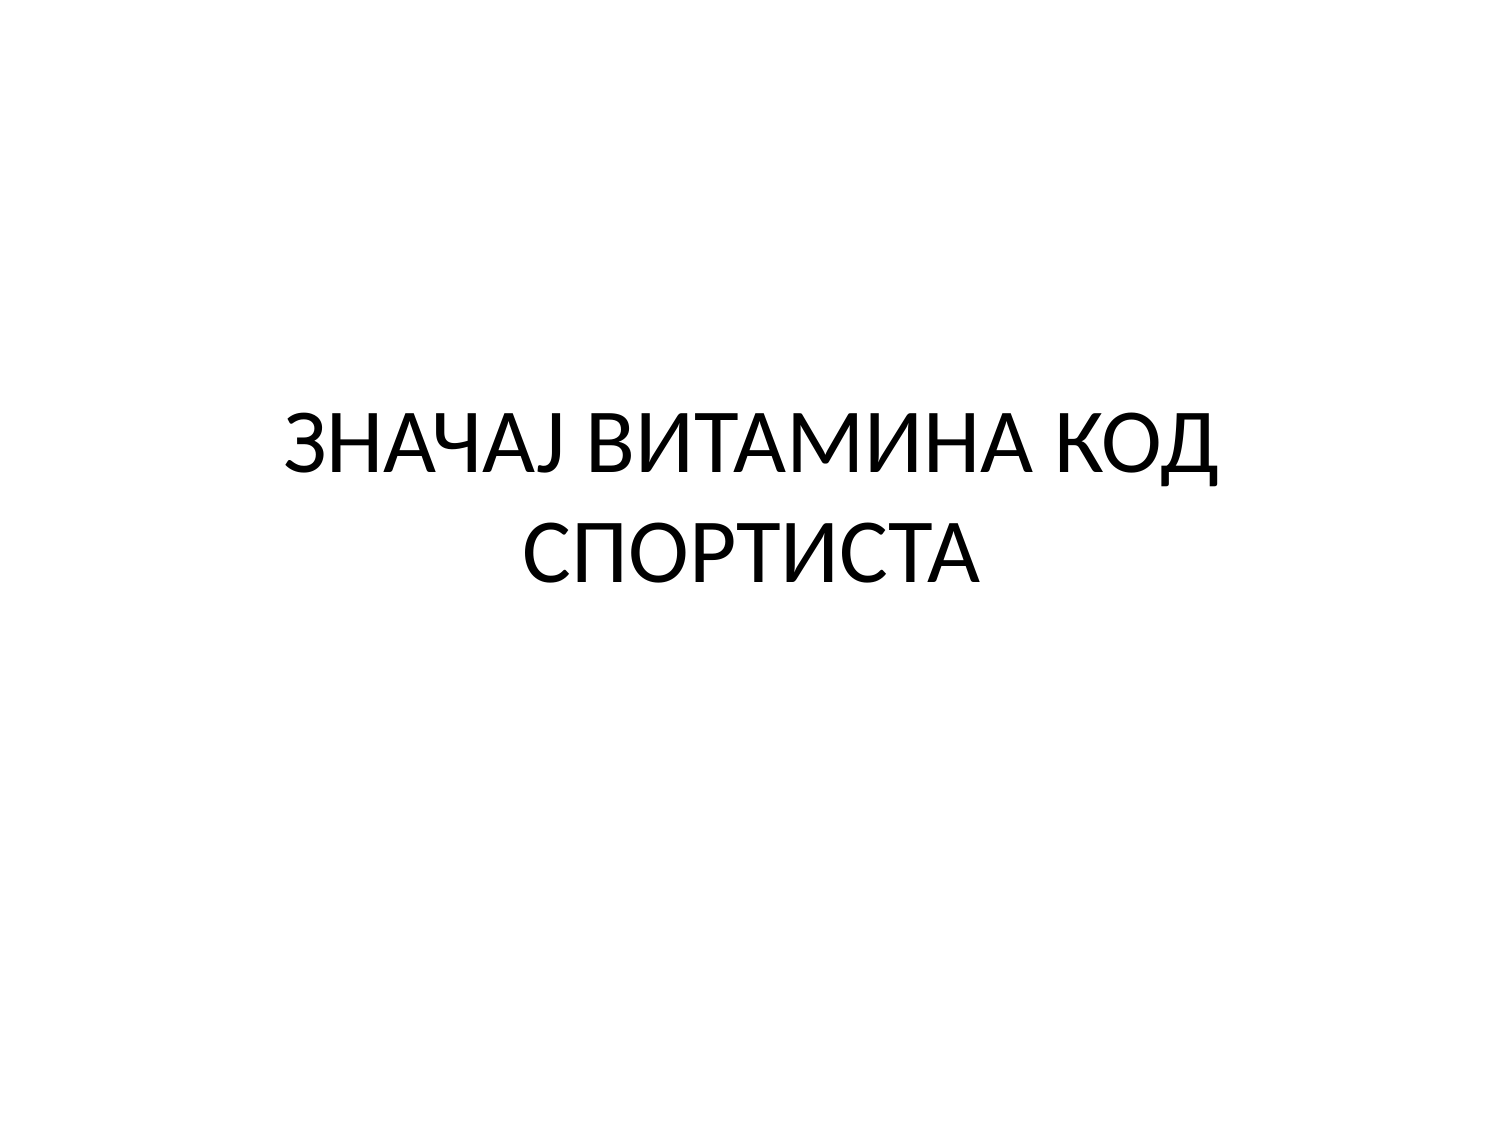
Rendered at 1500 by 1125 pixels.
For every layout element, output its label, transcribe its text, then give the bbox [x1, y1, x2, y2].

title ЗНАЧАЈ ВИТАМИНА КОД СПОРТИСТА [76, 397, 1427, 585]
